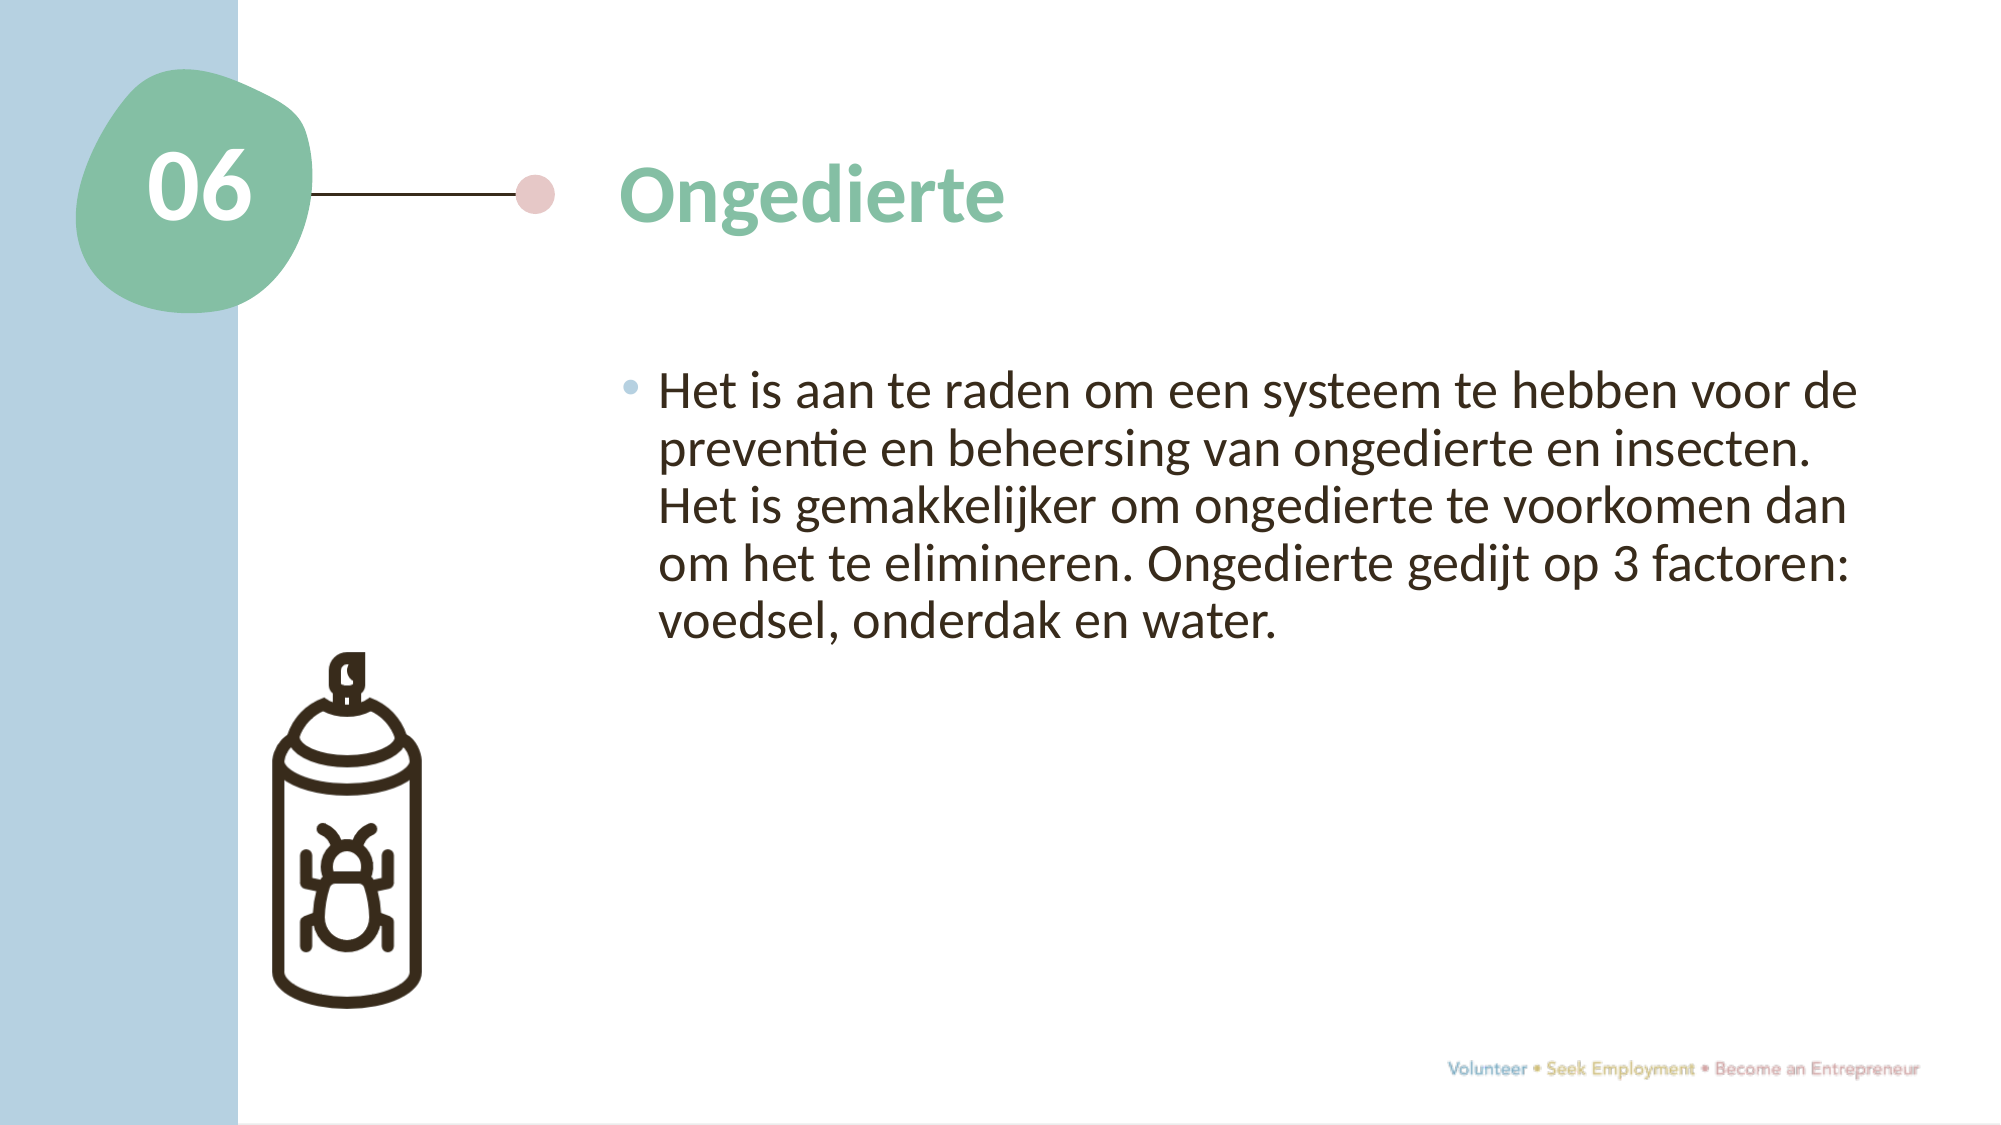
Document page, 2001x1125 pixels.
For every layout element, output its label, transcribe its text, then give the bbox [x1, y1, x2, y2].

text_box 06 [73, 123, 328, 264]
text_box Het is aan te raden om een systeem te hebben voor de preventie en beheersing van ongedierte en insecten. Het is gemakkelijker om ongedierte te voorkomen dan om het te elimineren. Ongedierte gedijt op 3 factoren: voedsel, onderdak en water. [606, 354, 1908, 868]
text_box Ongedierte [604, 147, 1865, 255]
text_box [0, 0, 239, 1125]
text_box [107, 69, 302, 123]
picture [153, 635, 541, 1023]
text_box [87, 264, 287, 314]
picture [1418, 1046, 1971, 1103]
text_box [514, 173, 556, 216]
